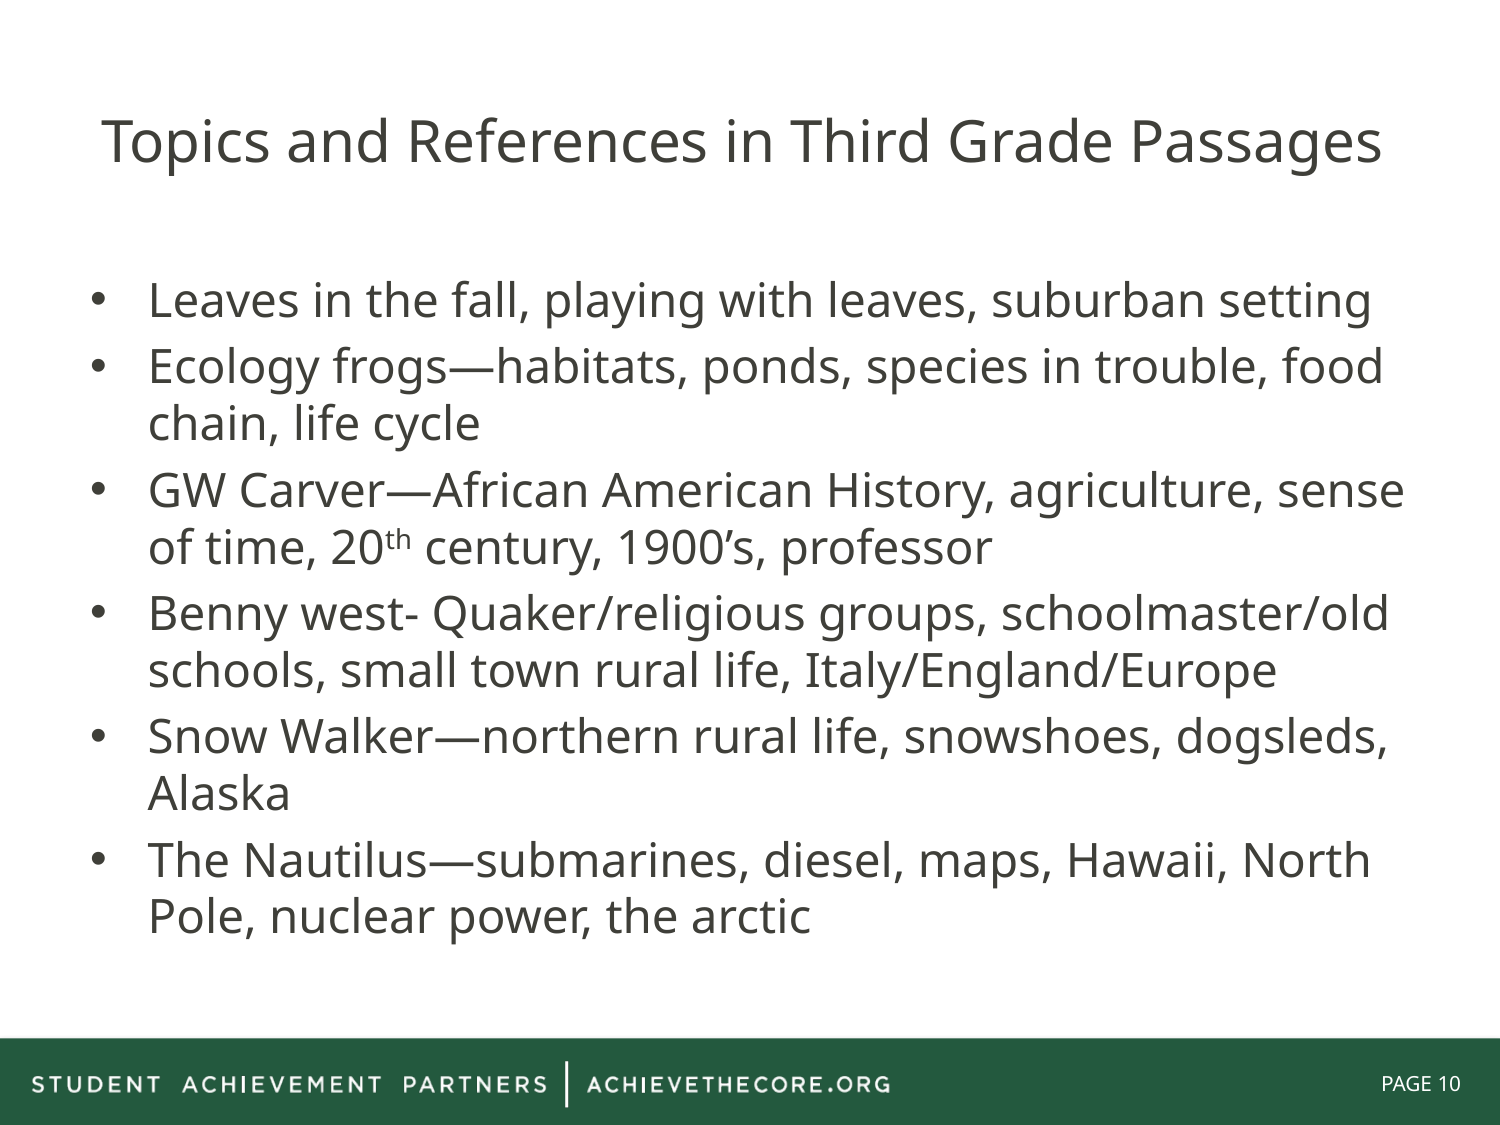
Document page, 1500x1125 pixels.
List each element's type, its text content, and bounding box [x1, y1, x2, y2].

title Topics and References in Third Grade Passages [75, 45, 1425, 233]
list Leaves in the fall, playing with leaves, suburban setting Ecology frogs—habitats, ponds, species in trouble, food chain, life cycle GW Carver—African American History, agriculture, sense of time, 20th century, 1900’s, professor Benny west- Quaker/religious groups, schoolmaster/old schools, small town rural life, Italy/England/Europe Snow Walker—northern rural life, snowshoes, dogsleds, Alaska The Nautilus—submarines, diesel, maps, Hawaii, North Pole, nuclear power, the arctic [75, 262, 1425, 1005]
